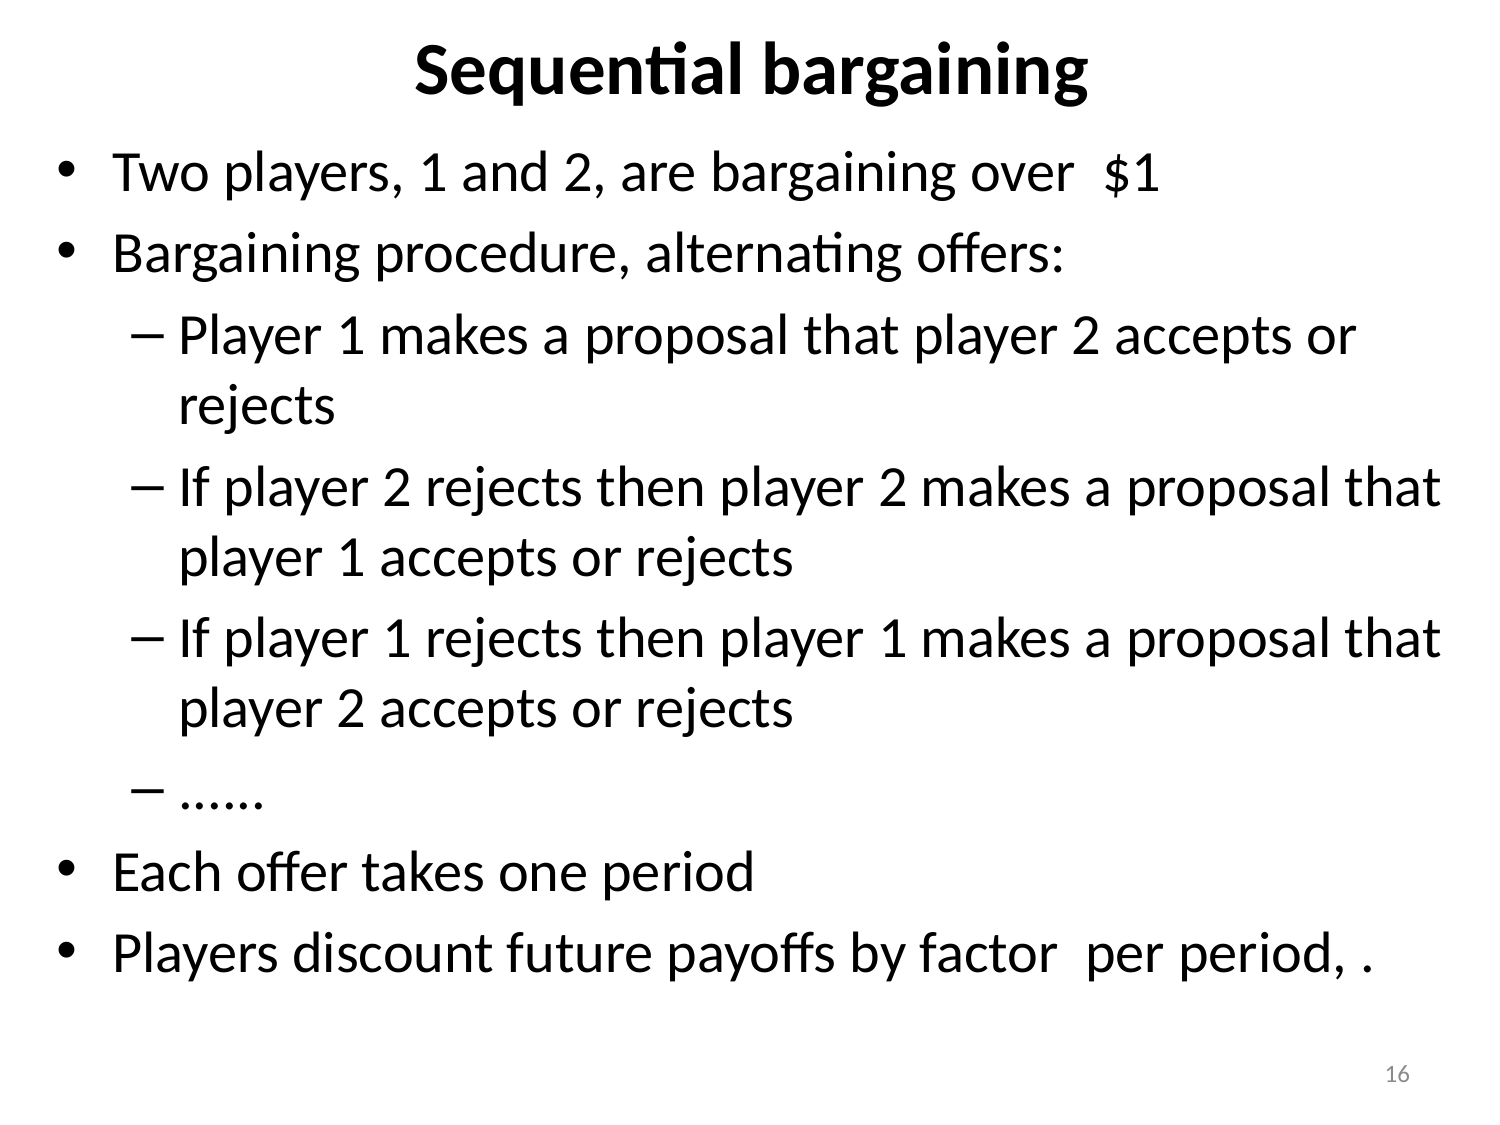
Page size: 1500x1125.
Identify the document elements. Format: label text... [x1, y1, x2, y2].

slide_number 16 [1074, 1042, 1425, 1103]
title Sequential bargaining [76, 0, 1427, 129]
